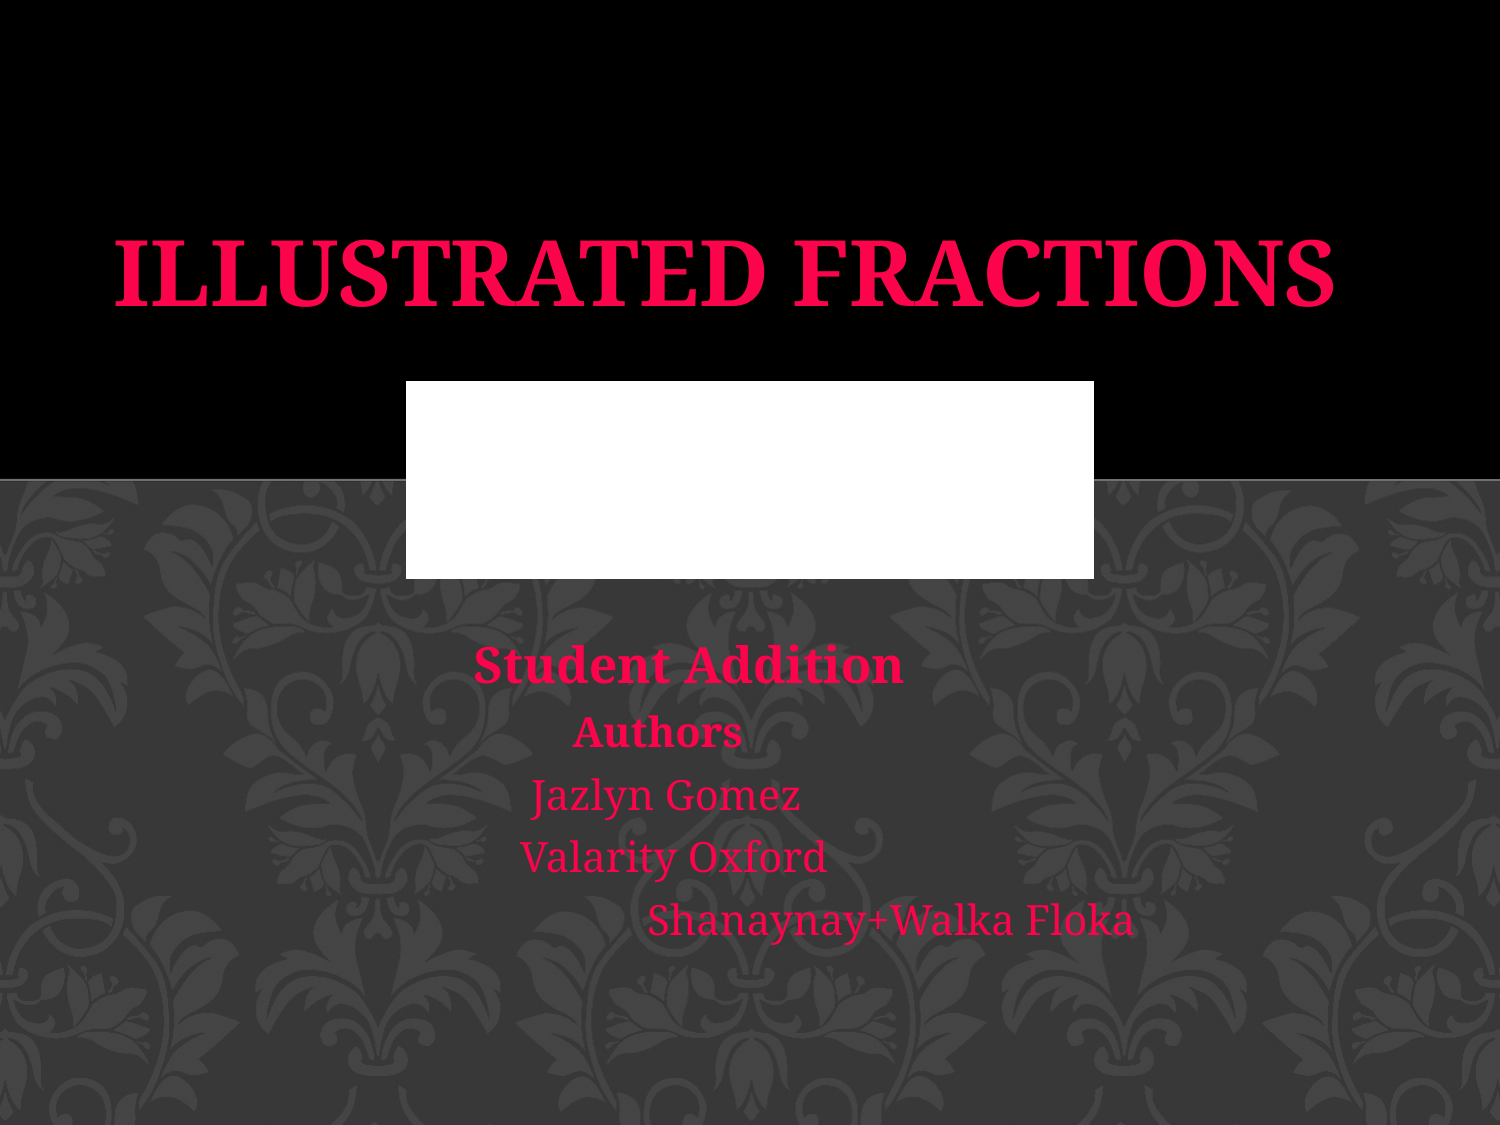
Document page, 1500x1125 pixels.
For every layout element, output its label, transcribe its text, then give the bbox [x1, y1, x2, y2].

title Illustrated fractions [0, 0, 1500, 331]
subtitle Student Addition Authors Jazlyn Gomez Valarity Oxford Shanaynay+Walka Floka [0, 580, 1500, 1125]
